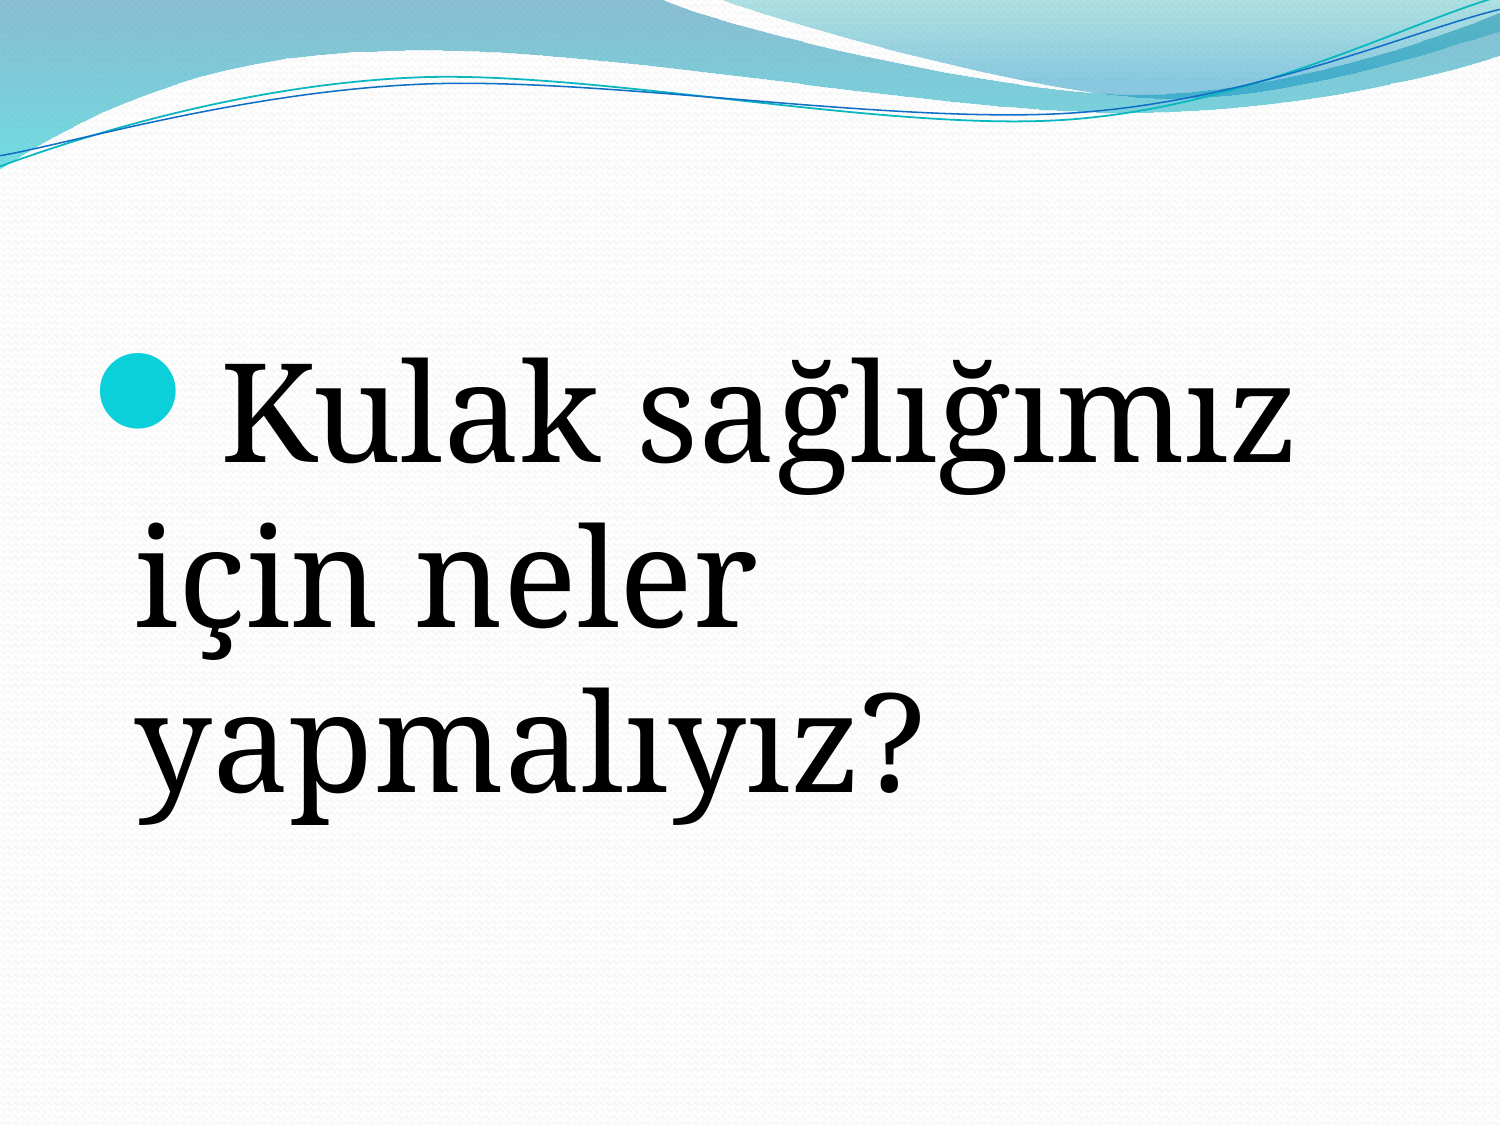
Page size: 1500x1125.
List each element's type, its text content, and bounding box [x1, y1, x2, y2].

list Kulak sağlığımız için neler yapmalıyız? [75, 317, 1425, 1038]
